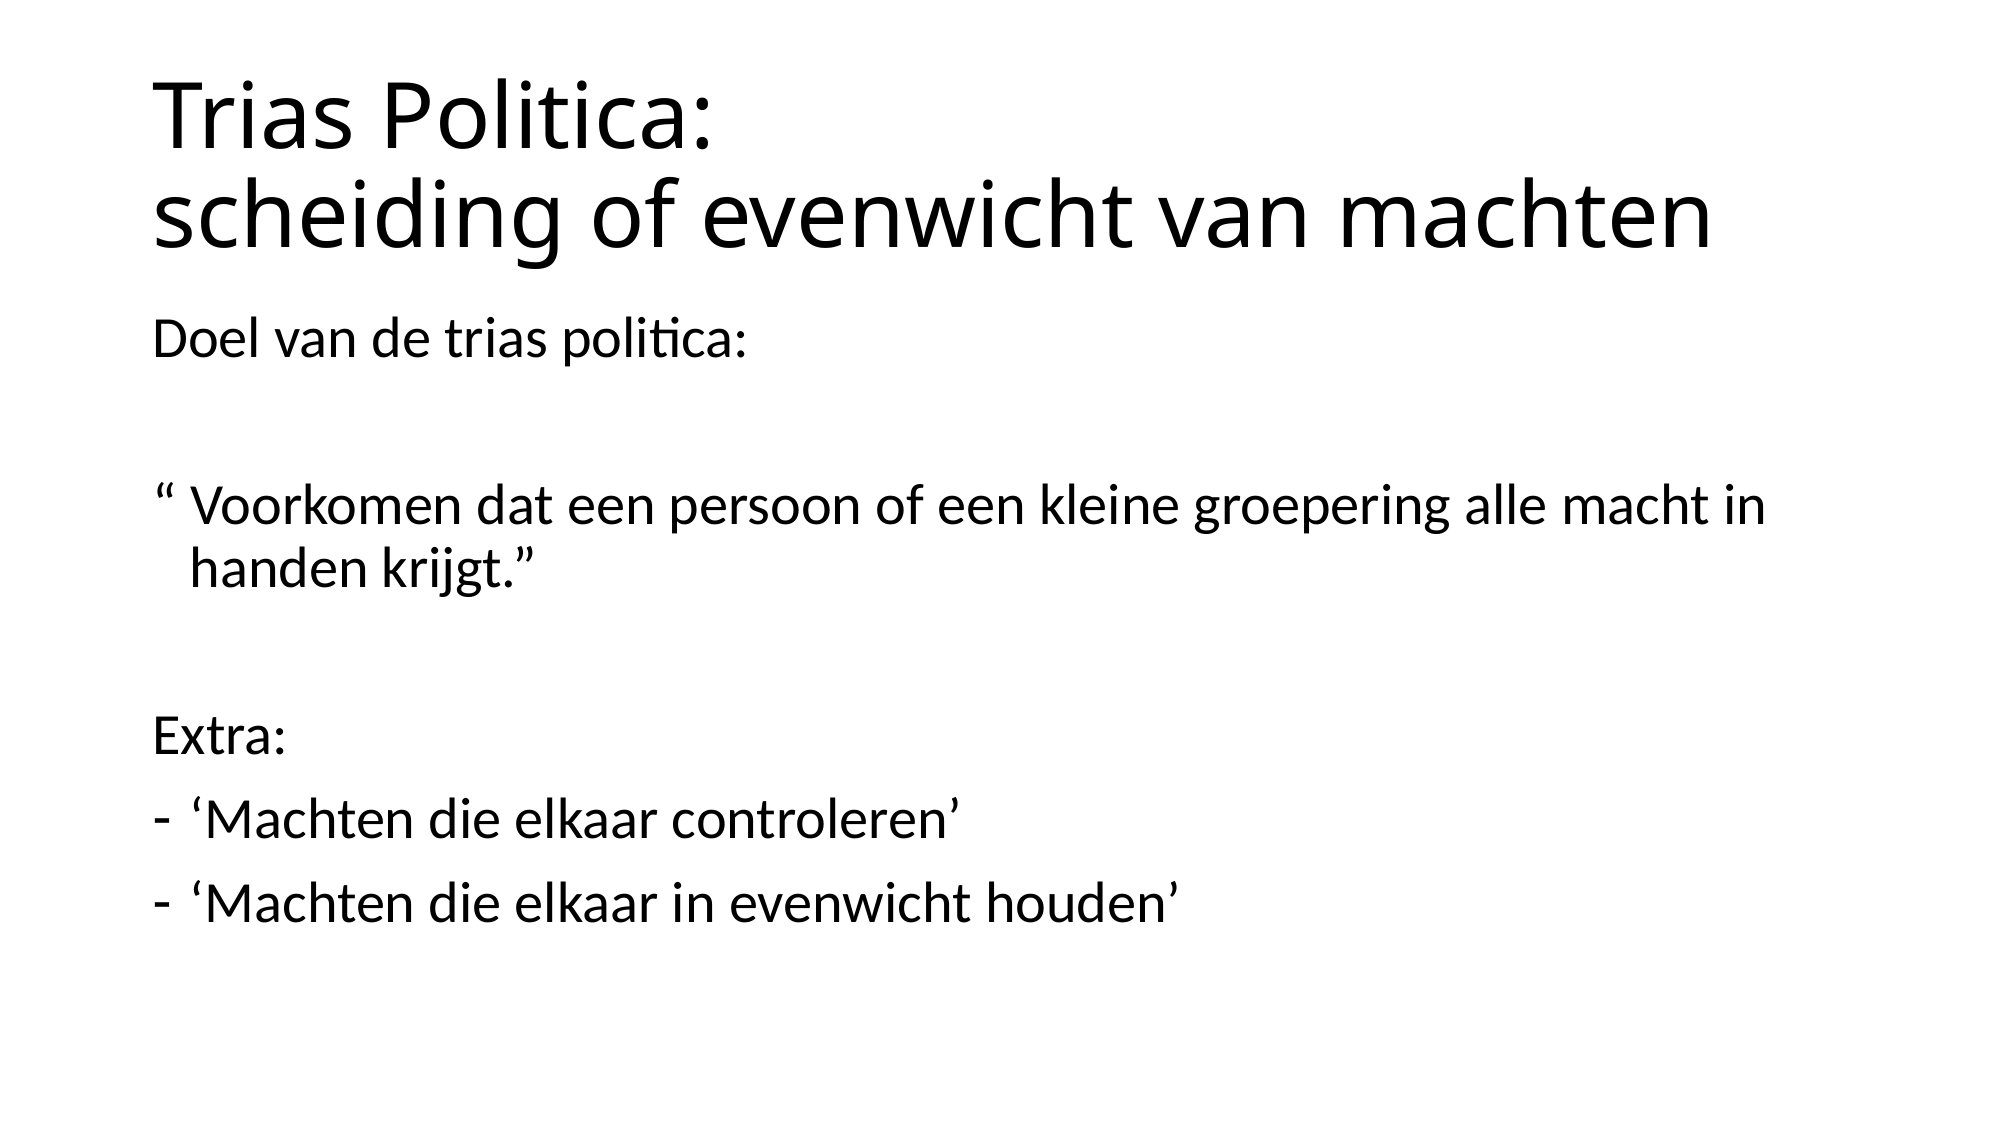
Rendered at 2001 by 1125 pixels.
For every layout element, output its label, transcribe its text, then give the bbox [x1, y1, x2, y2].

list Doel van de trias politica: “ Voorkomen dat een persoon of een kleine groepering alle macht in handen krijgt.” Extra: ‘Machten die elkaar controleren’ ‘Machten die elkaar in evenwicht houden’ [137, 299, 1863, 1014]
title Trias Politica: scheiding of evenwicht van machten [137, 59, 1863, 278]
